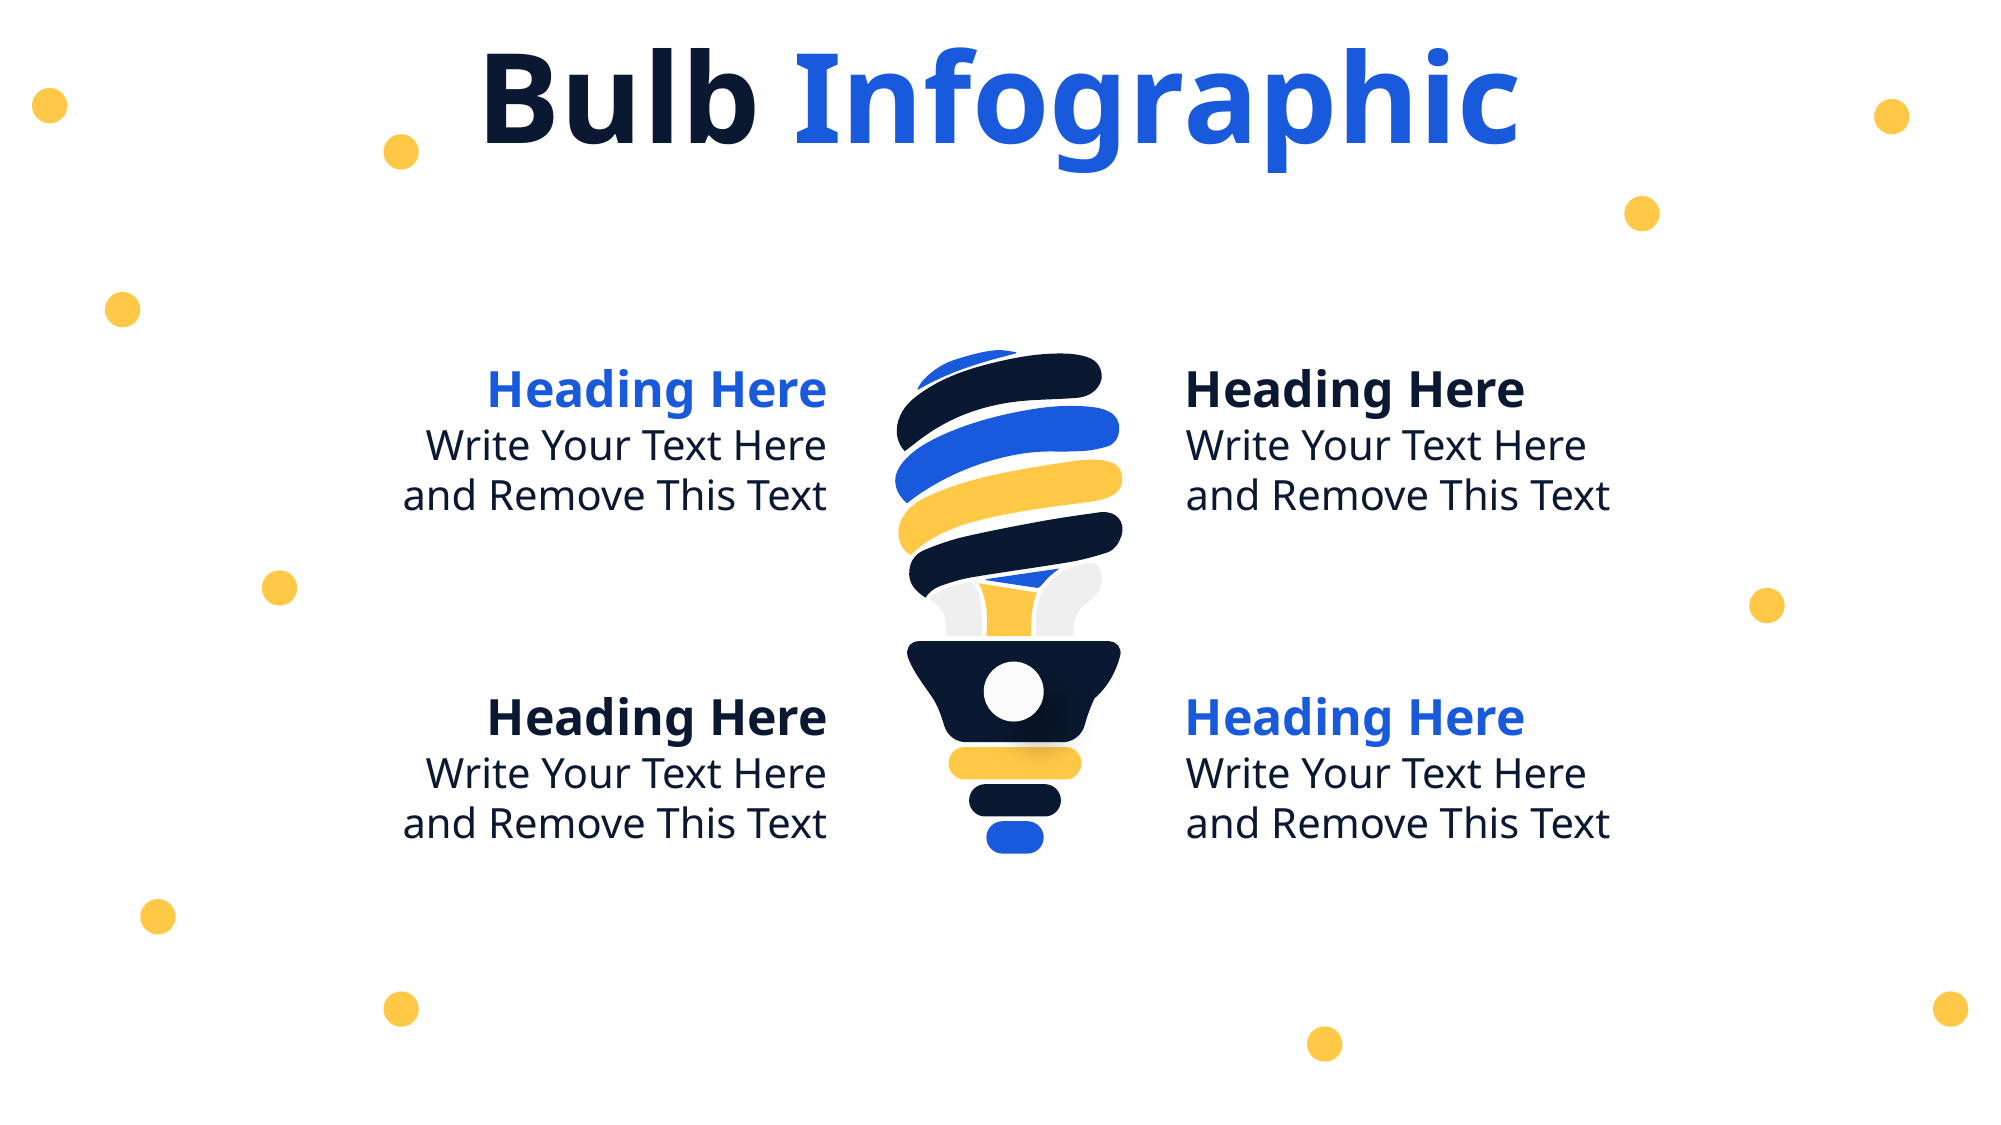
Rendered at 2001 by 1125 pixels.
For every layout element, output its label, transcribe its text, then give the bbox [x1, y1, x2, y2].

text_box [32, 87, 68, 124]
text_box [1624, 196, 1660, 232]
text_box [261, 570, 298, 606]
text_box [1749, 587, 1785, 624]
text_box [894, 348, 1124, 855]
text_box [383, 134, 417, 170]
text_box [346, 350, 842, 528]
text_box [1170, 350, 1667, 528]
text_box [1170, 678, 1667, 856]
text_box [140, 899, 176, 935]
text_box [1307, 1026, 1343, 1062]
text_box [346, 678, 842, 856]
text_box [383, 991, 419, 1027]
text_box [1874, 98, 1910, 135]
text_box Bulb Infographic [417, 11, 1583, 177]
text_box [104, 291, 141, 328]
text_box [1932, 991, 1969, 1027]
